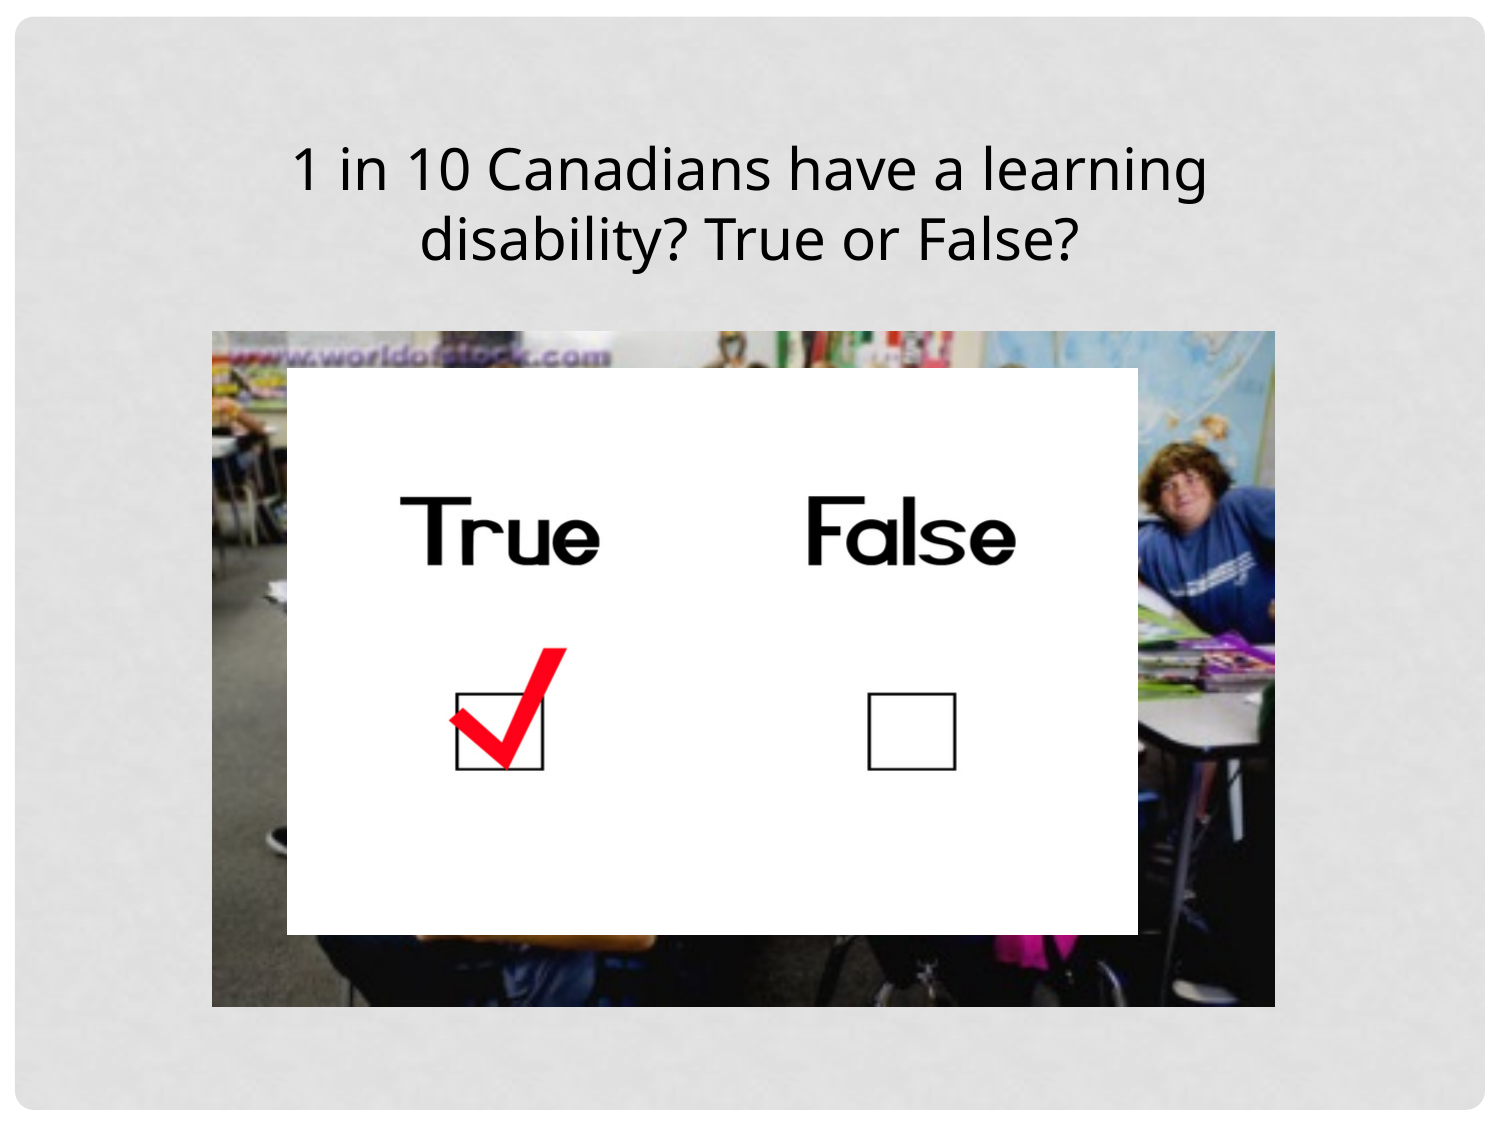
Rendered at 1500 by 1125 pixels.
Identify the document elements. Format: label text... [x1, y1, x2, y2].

picture [212, 331, 1276, 1007]
text_box 1 in 10 Canadians have a learning disability? True or False? [156, 124, 1344, 280]
